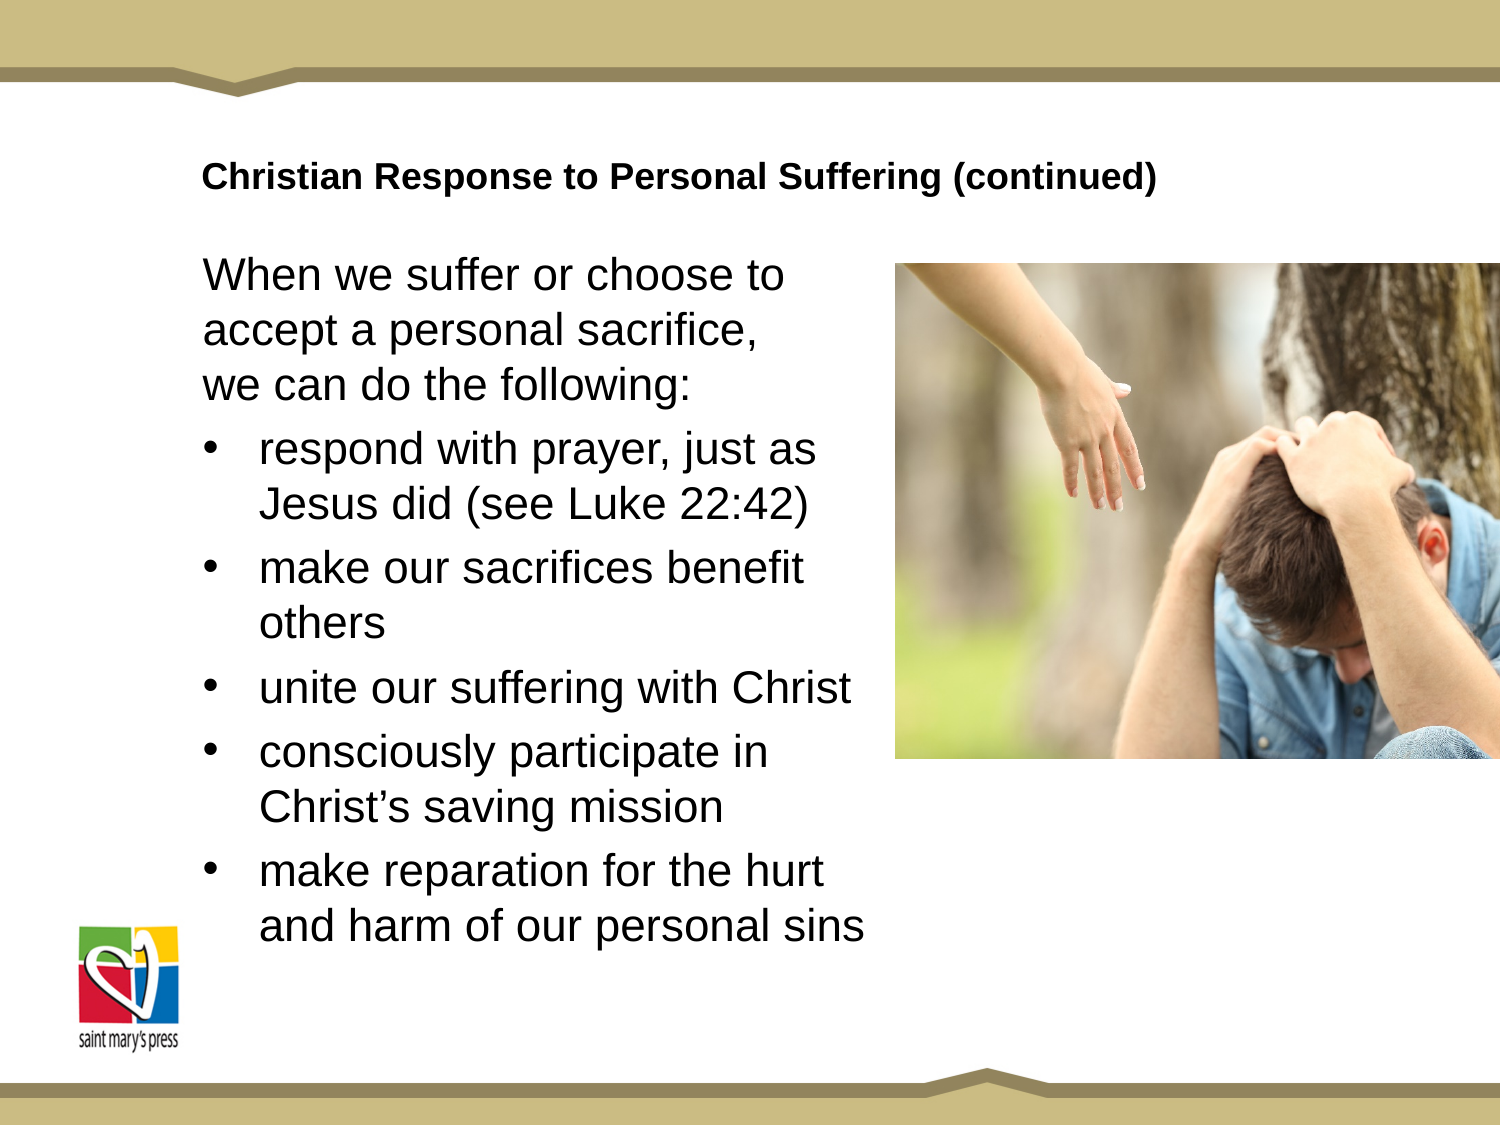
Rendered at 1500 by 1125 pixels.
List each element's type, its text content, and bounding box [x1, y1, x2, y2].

picture [0, 0, 1500, 1125]
title Christian Response to Personal Suffering (continued) [186, 125, 1500, 225]
text_box When we suffer or choose to accept a personal sacrifice, we can do the following: respond with prayer, just as Jesus did (see Luke 22:42) make our sacrifices benefit others unite our suffering with Christ consciously participate in Christ’s saving mission make reparation for the hurt and harm of our personal sins [187, 237, 925, 1116]
